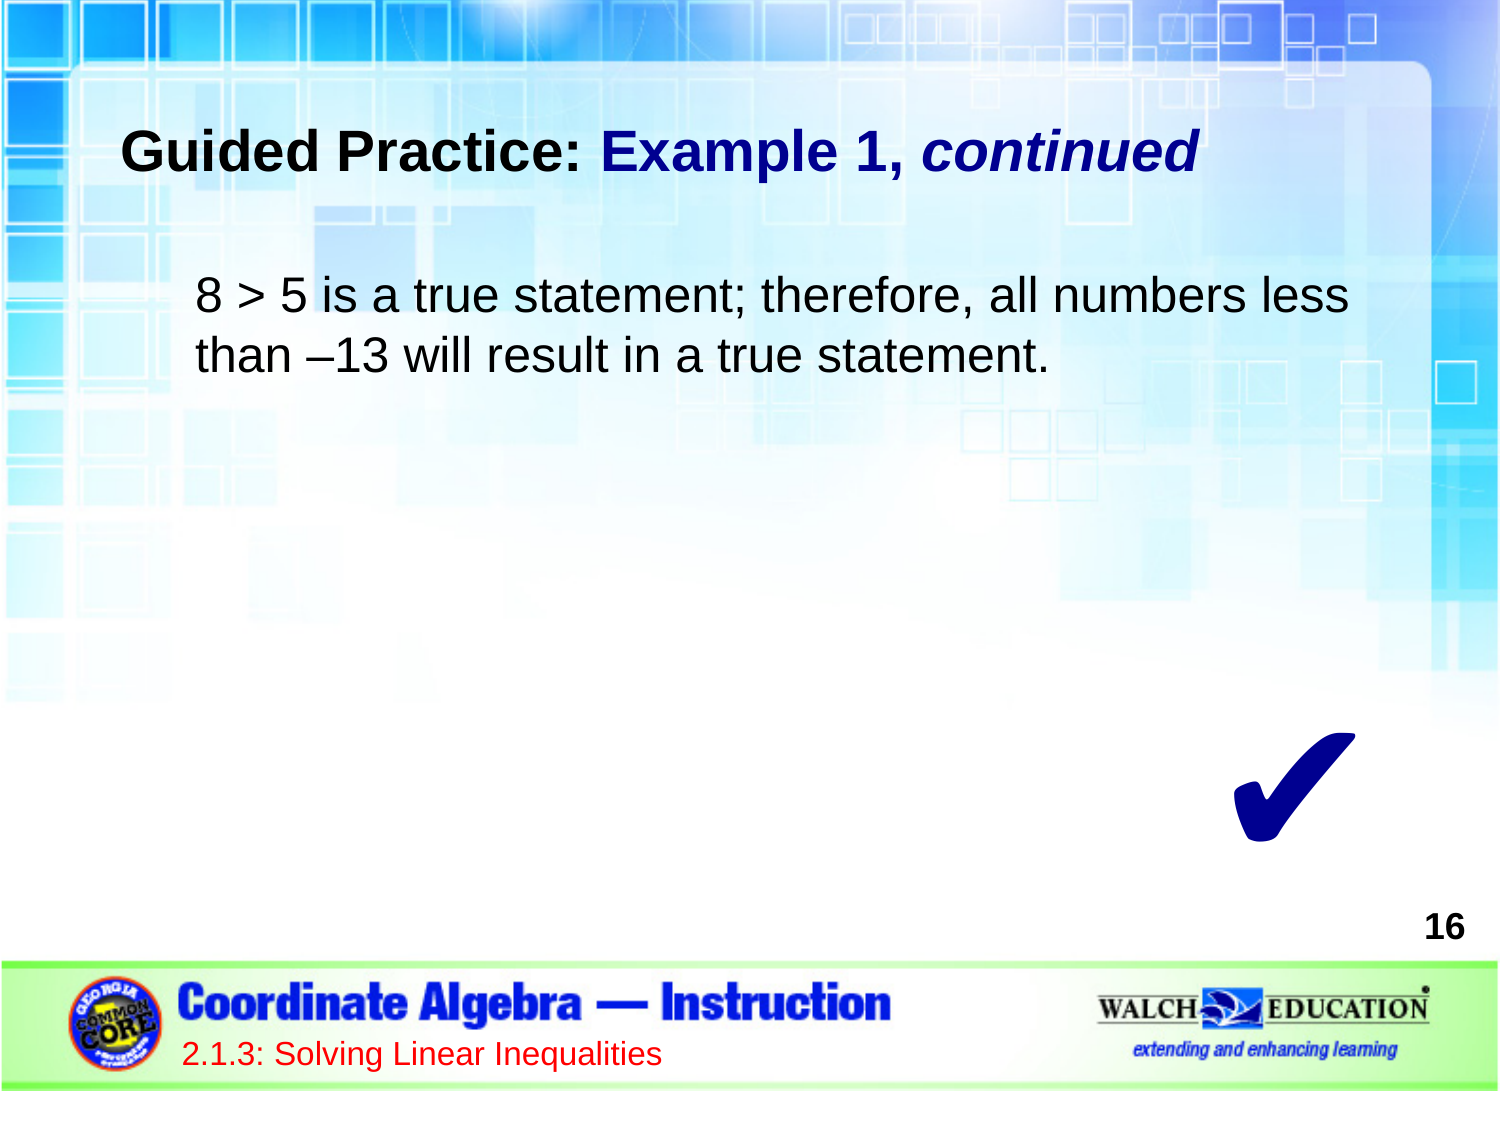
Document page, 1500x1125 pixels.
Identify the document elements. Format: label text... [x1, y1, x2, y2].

list 2.1.3: Solving Linear Inequalities [166, 1024, 1074, 1068]
text_box ✔ [1128, 651, 1394, 907]
picture [1, 0, 1500, 1091]
slide_number 16 [1361, 901, 1481, 949]
subtitle Guided Practice: Example 1, continued 8 > 5 is a true statement; therefore, all numbers less than –13 will result in a true statement. [105, 105, 1394, 925]
